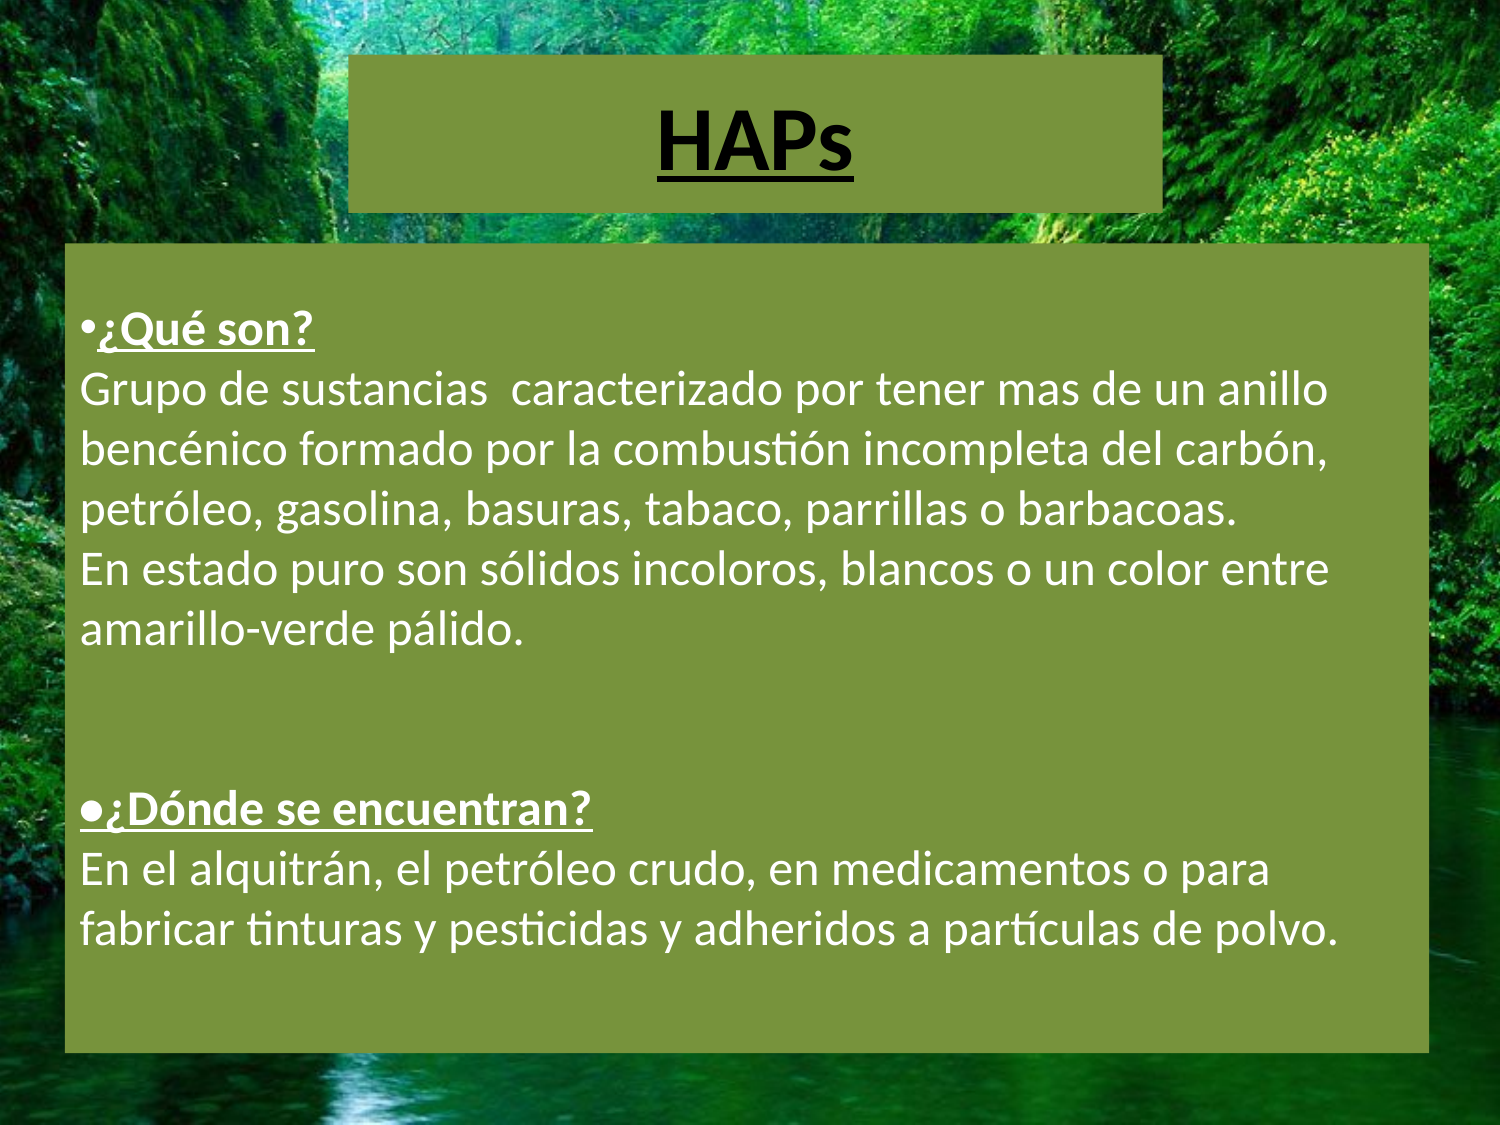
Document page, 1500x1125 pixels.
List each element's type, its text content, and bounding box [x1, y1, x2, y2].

picture [0, 0, 1500, 1125]
text_box ¿Qué son? Grupo de sustancias caracterizado por tener mas de un anillo bencénico formado por la combustión incompleta del carbón, petróleo, gasolina, basuras, tabaco, parrillas o barbacoas. En estado puro son sólidos incoloros, blancos o un color entre amarillo-verde pálido. •¿Dónde se encuentran? En el alquitrán, el petróleo crudo, en medicamentos o para fabricar tinturas y pesticidas y adheridos a partículas de polvo. [64, 243, 1430, 1054]
title HAPs [348, 54, 1163, 213]
